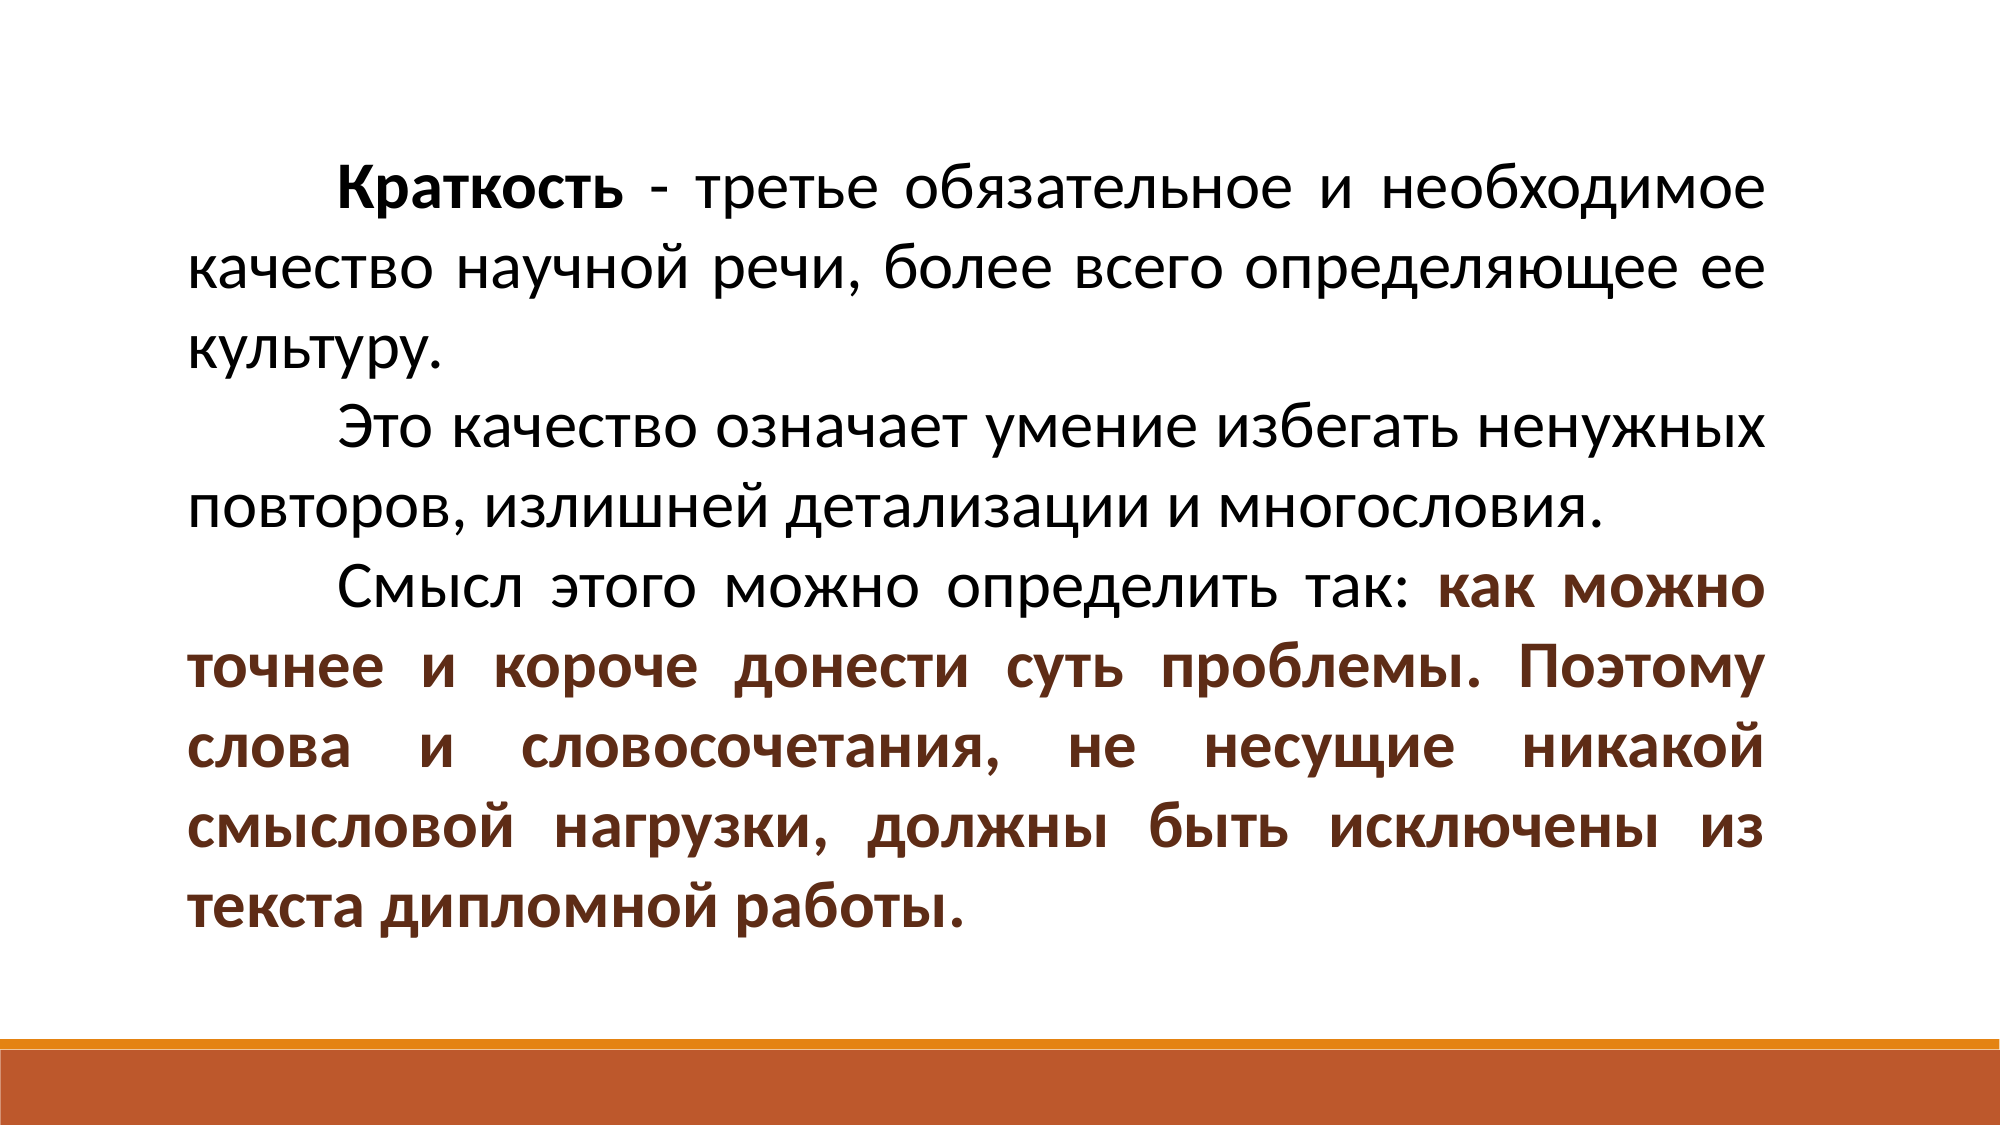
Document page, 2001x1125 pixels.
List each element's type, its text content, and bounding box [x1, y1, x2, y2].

text_box Краткость - третье обязательное и необходимое качество научной речи, более всего определяющее ее культуру. Это качество означает умение избегать ненужных повторов, излишней детализации и многословия. Смысл этого можно определить так: как можно точнее и короче донести суть проблемы. Поэтому слова и словосочетания, не несущие никакой смысловой нагрузки, должны быть исключены из текста дипломной работы. [172, 134, 1782, 949]
